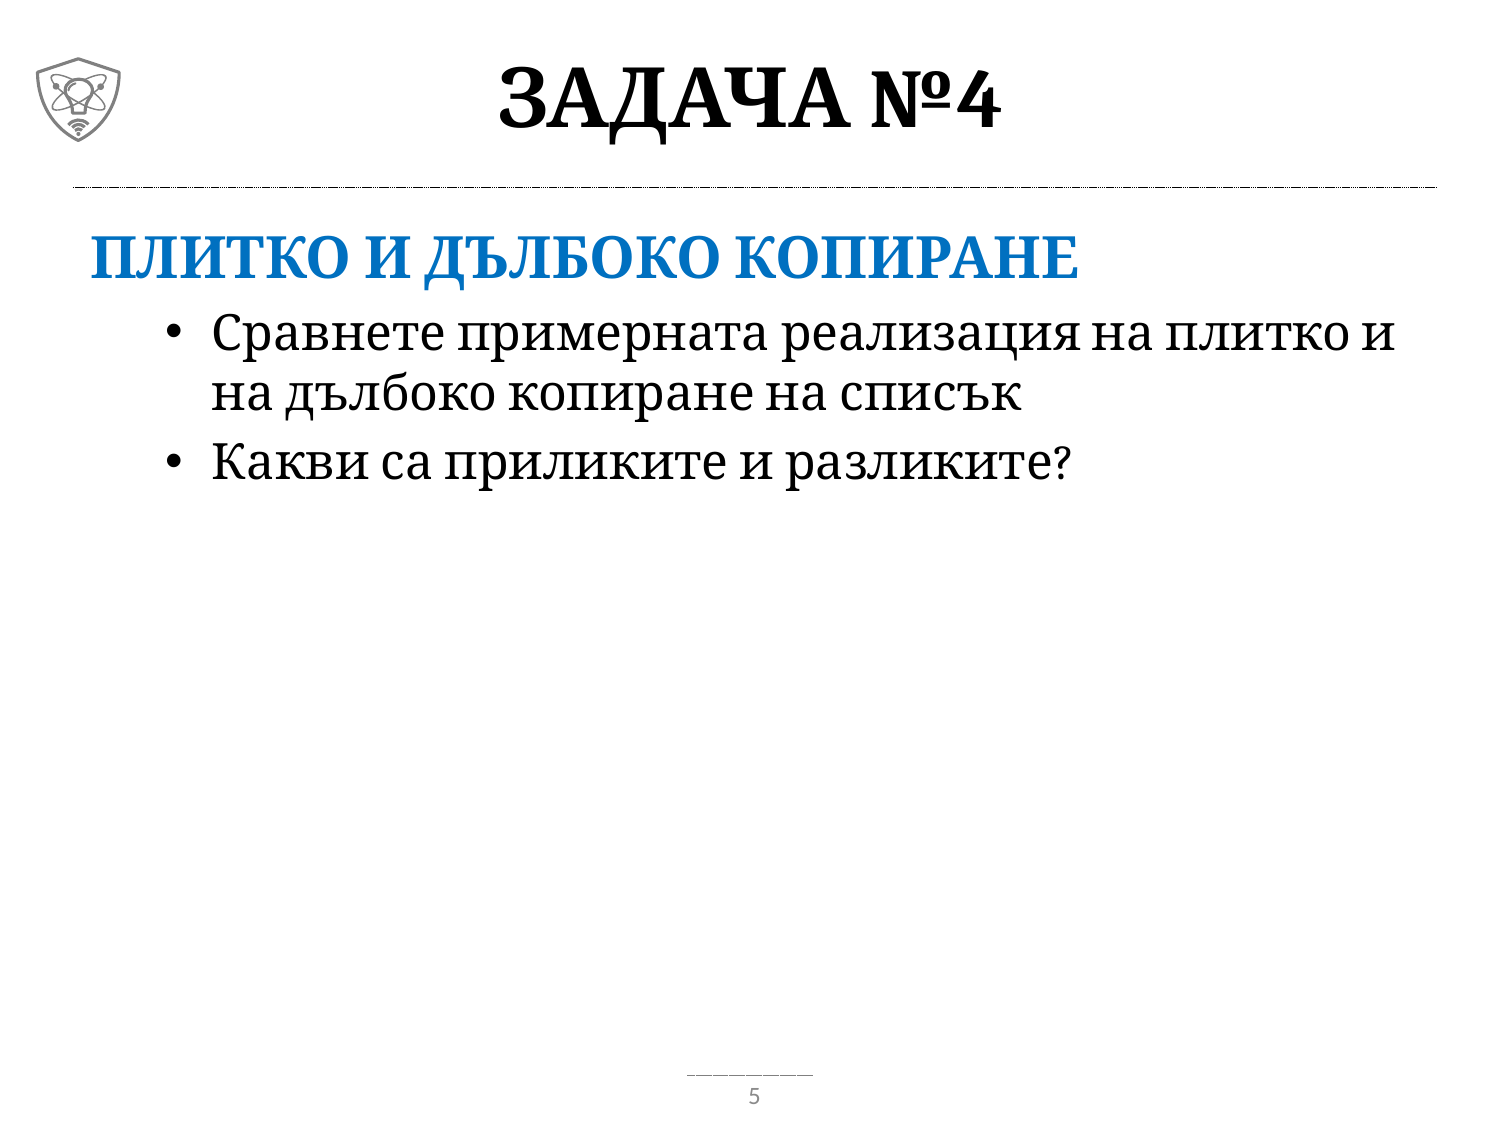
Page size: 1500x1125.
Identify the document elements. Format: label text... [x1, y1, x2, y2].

title Задача №4 [0, 0, 1500, 188]
list Плитко и дълбоко копиране Сравнете примерната реализация на плитко и на дълбоко копиране на списък Какви са приликите и разликите? [75, 212, 1450, 1063]
slide_number 5 [579, 1065, 930, 1125]
